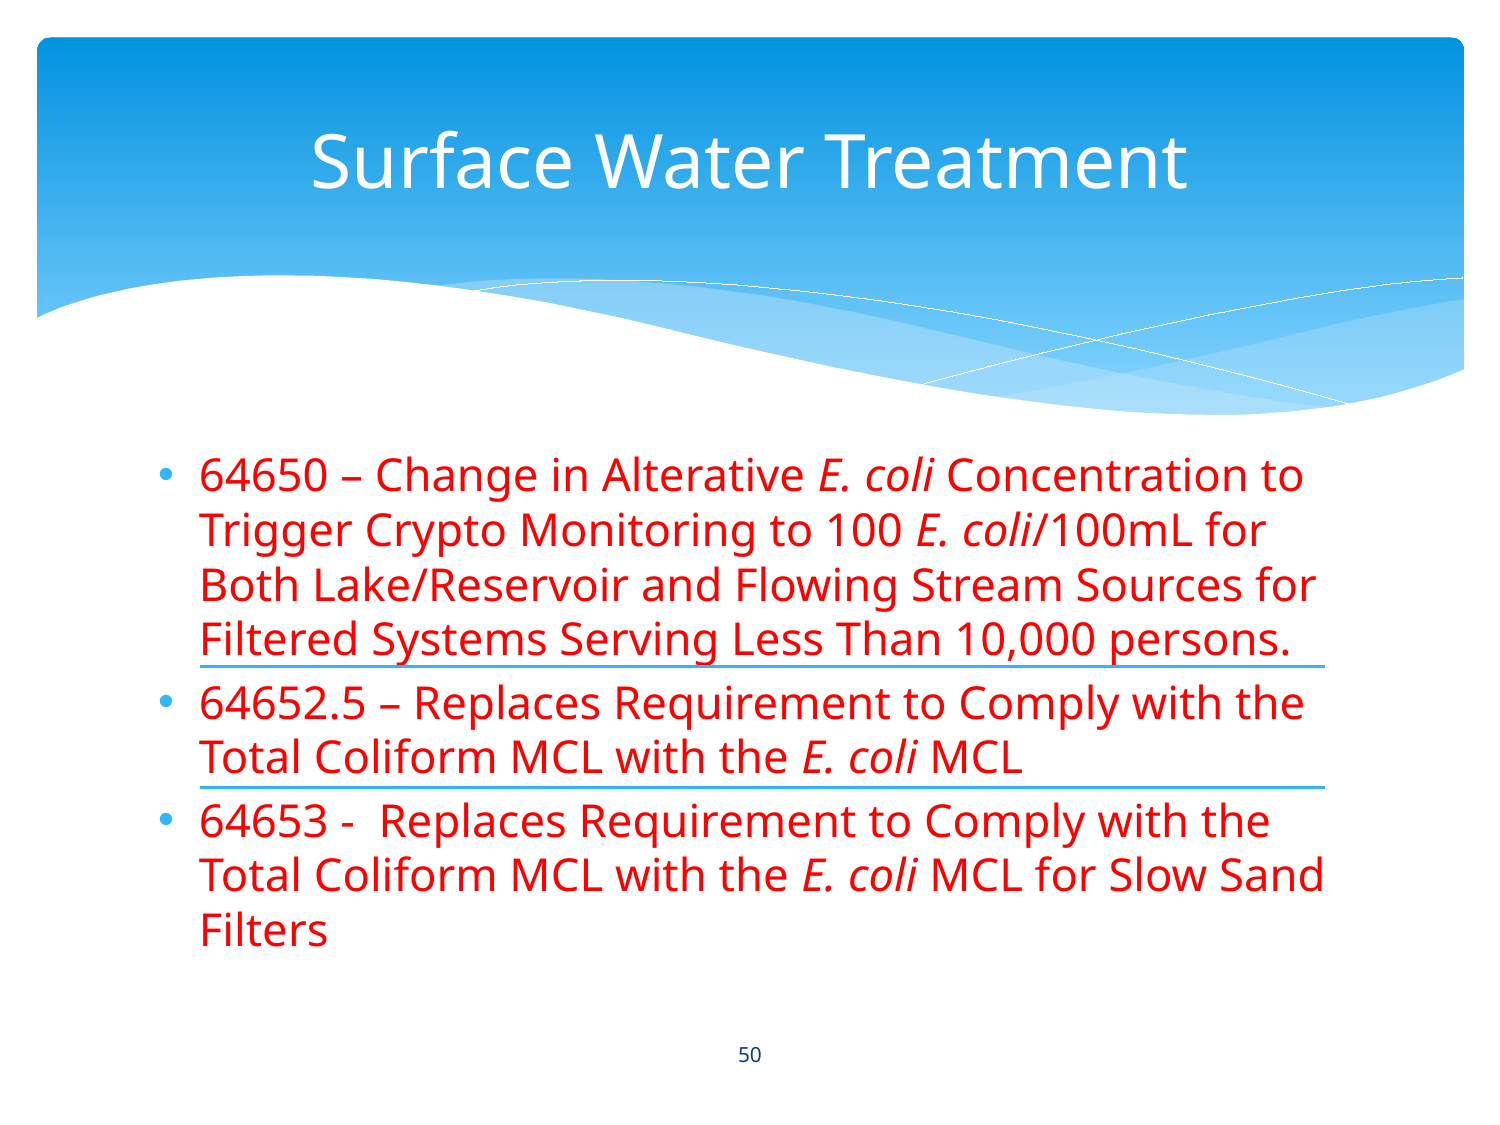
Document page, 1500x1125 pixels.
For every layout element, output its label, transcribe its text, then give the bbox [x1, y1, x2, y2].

list 64650 – Change in Alterative E. coli Concentration to Trigger Crypto Monitoring to 100 E. coli/100mL for Both Lake/Reservoir and Flowing Stream Sources for Filtered Systems Serving Less Than 10,000 persons. 64652.5 – Replaces Requirement to Comply with the Total Coliform MCL with the E. coli MCL 64653 - Replaces Requirement to Comply with the Total Coliform MCL with the E. coli MCL for Slow Sand Filters [143, 438, 1359, 1005]
title Surface Water Treatment [75, 55, 1425, 261]
slide_number 50 [654, 1025, 846, 1086]
